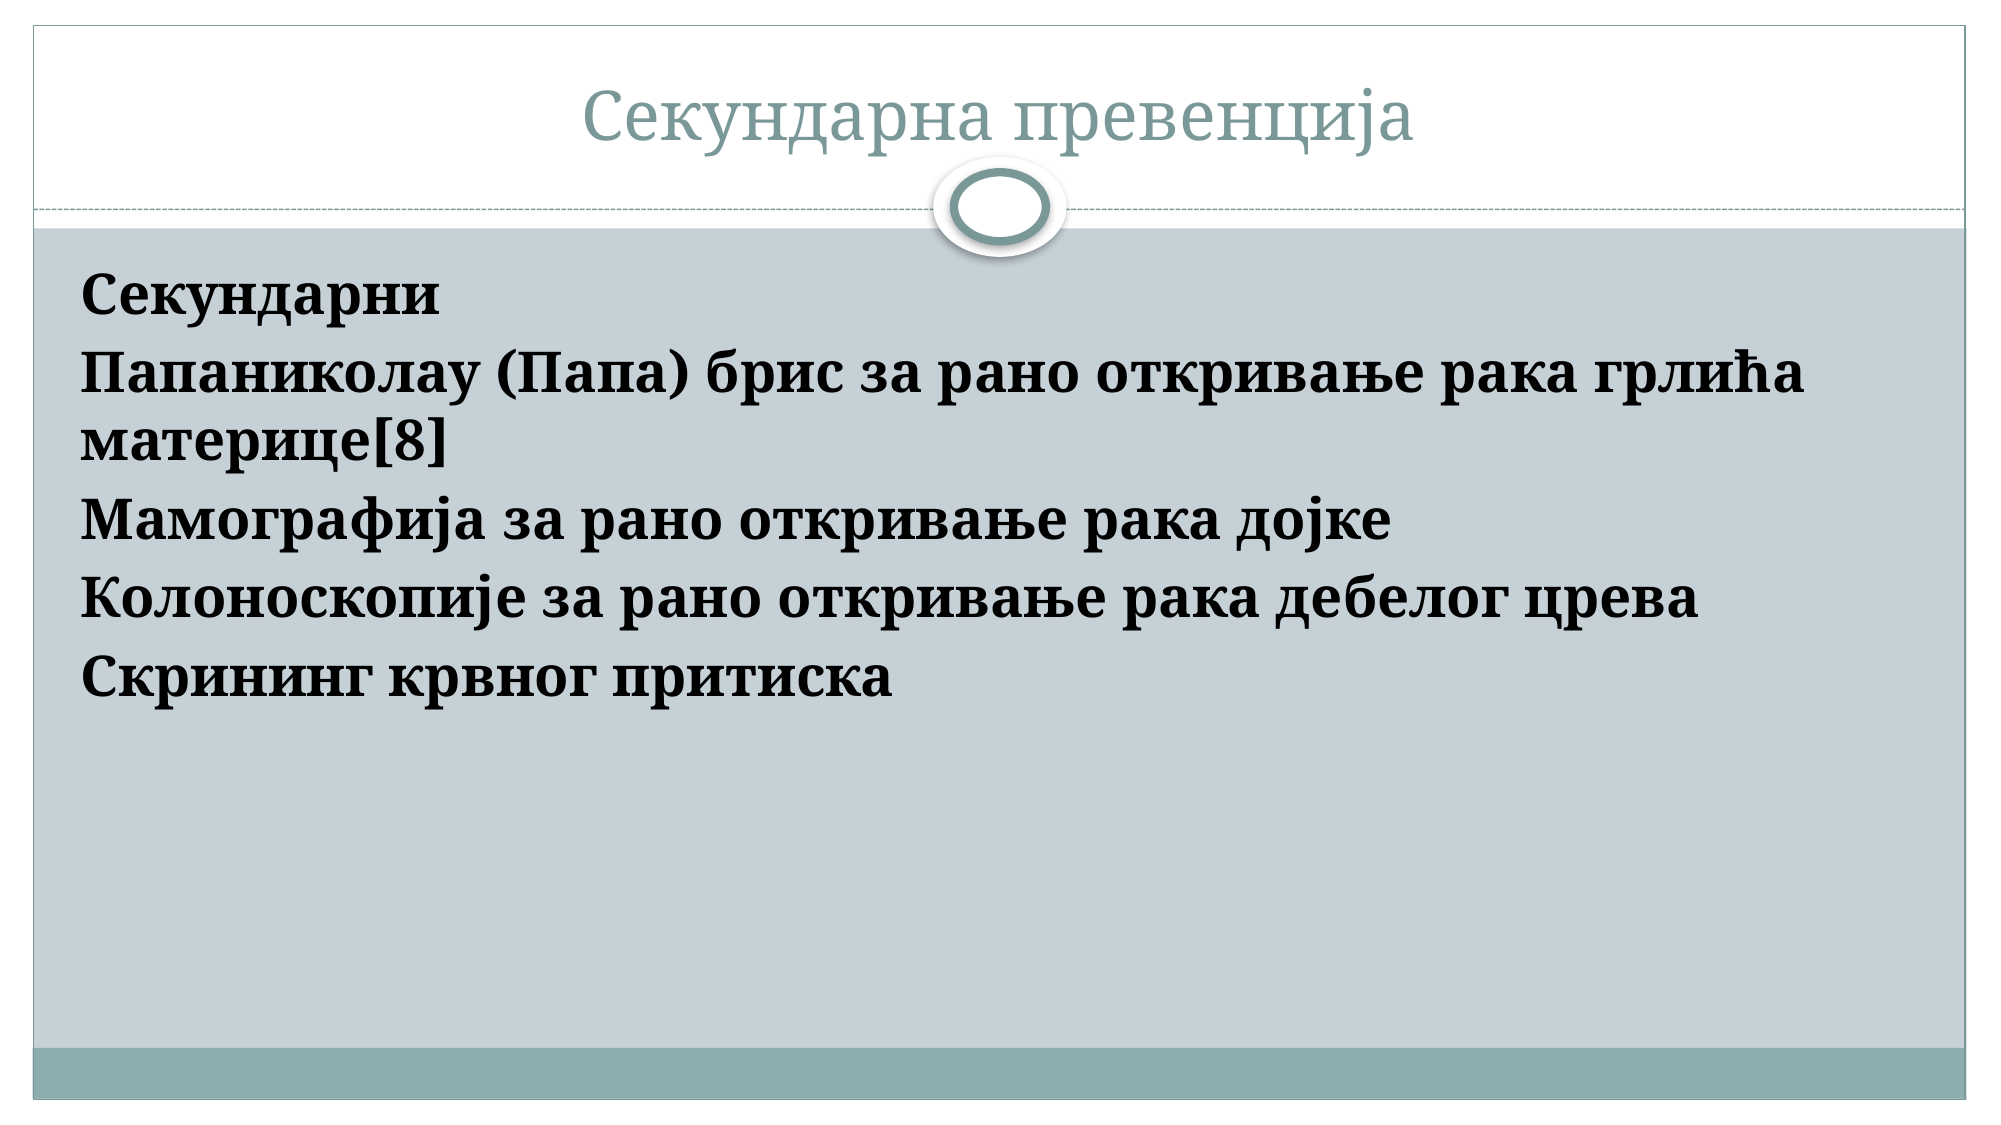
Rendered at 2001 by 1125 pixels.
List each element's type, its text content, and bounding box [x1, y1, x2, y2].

list Секундарни Папаниколау (Папа) брис за рано откривање рака грлића материце[8] Мамографија за рано откривање рака дојке Колоноскопије за рано откривање рака дебелог црева Скрининг крвног притиска [66, 250, 1926, 1001]
title Секундарна превенција [66, 37, 1933, 162]
